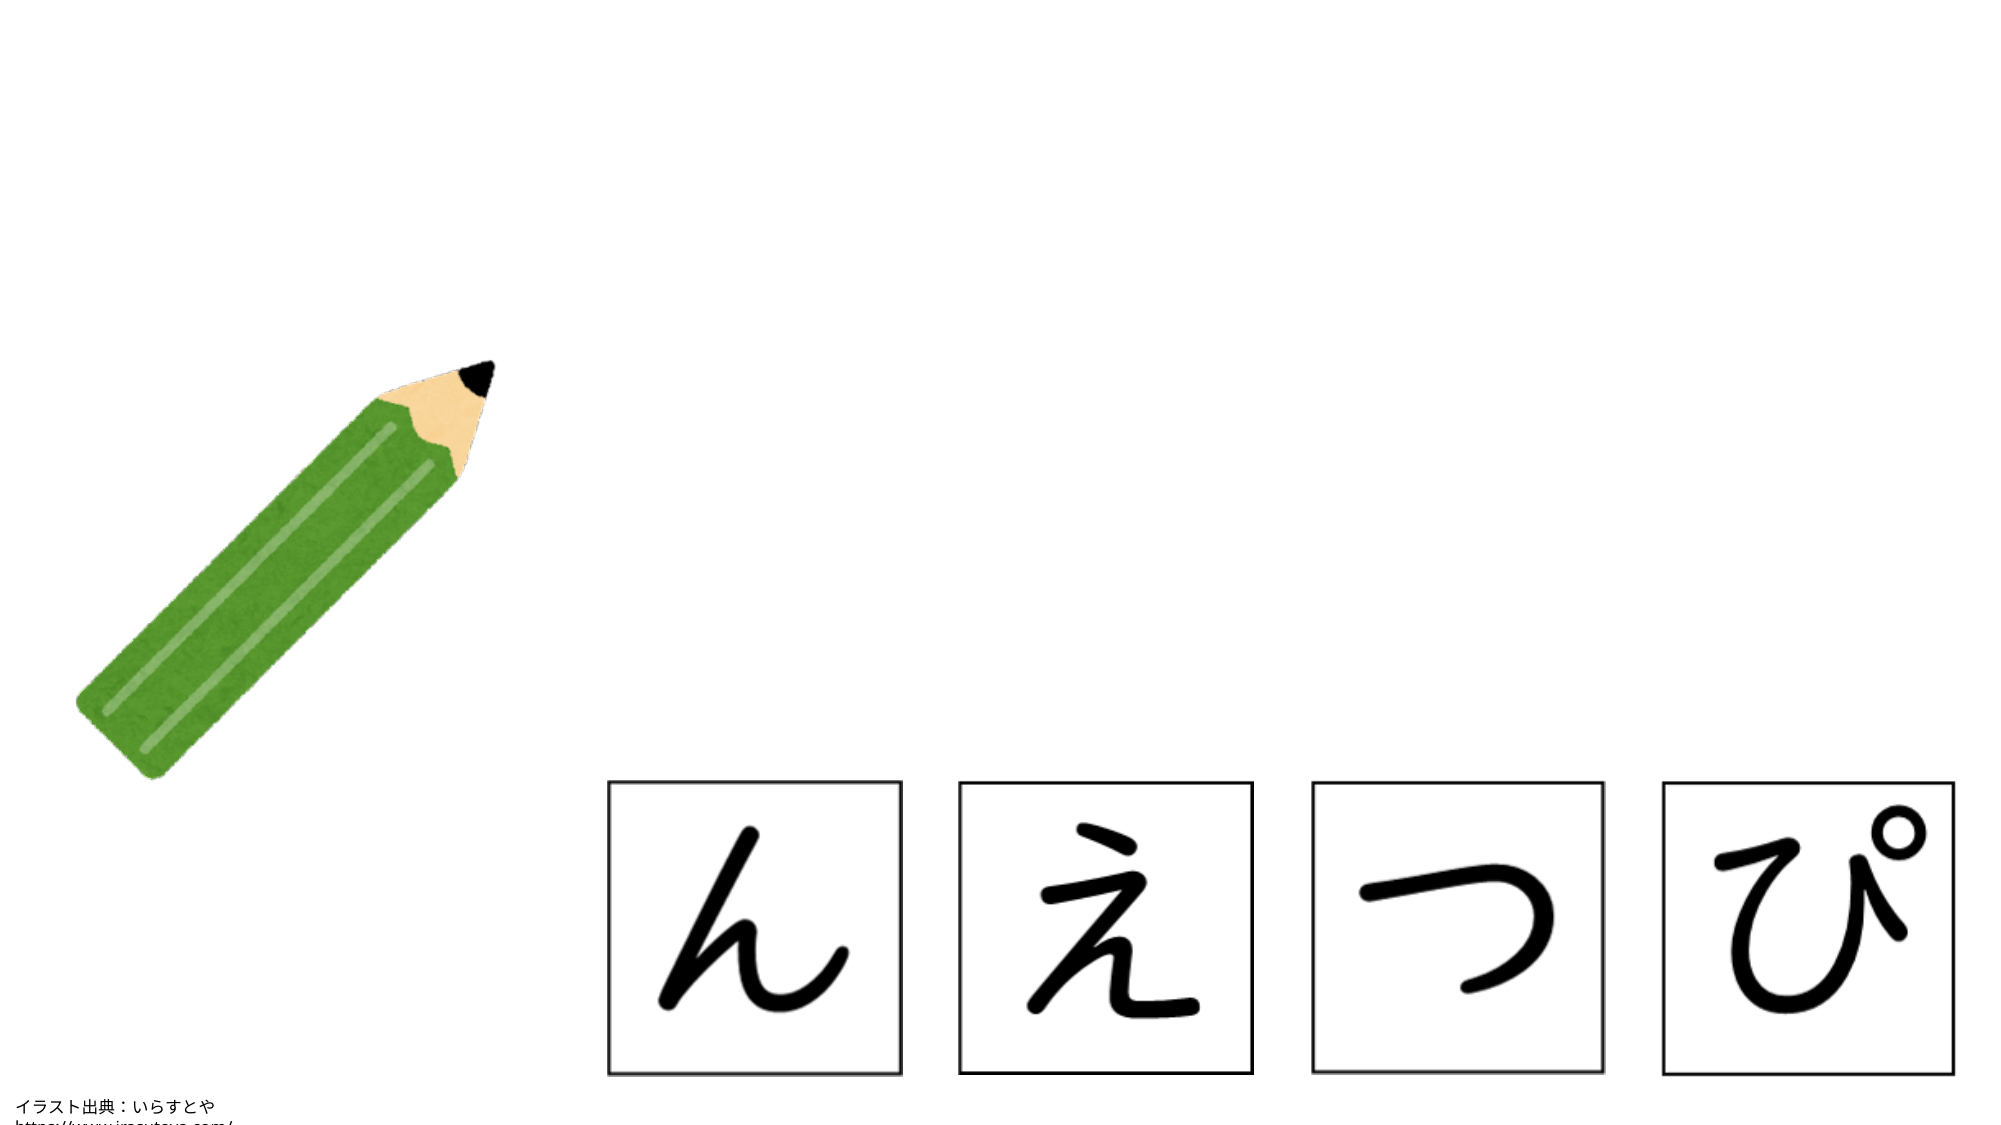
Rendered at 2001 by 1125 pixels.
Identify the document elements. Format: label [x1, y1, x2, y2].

picture [607, 780, 903, 1077]
picture [1661, 780, 1957, 1078]
list [62, 350, 508, 796]
picture [1309, 780, 1606, 1075]
picture [958, 780, 1254, 1075]
